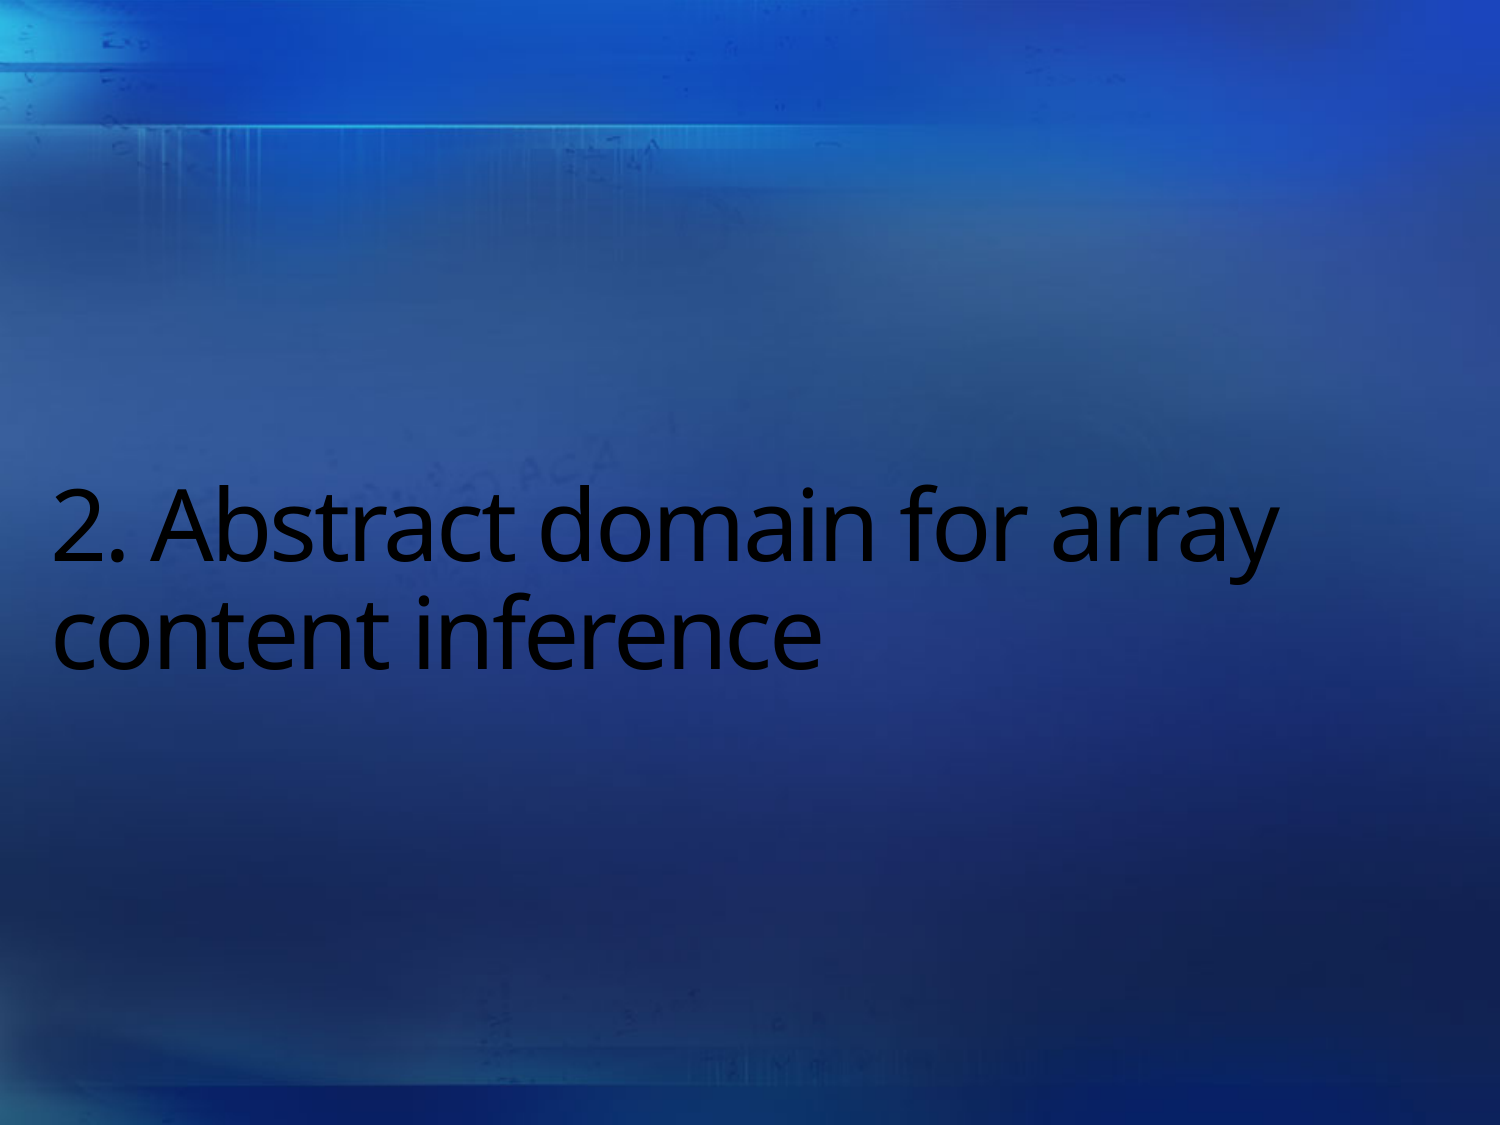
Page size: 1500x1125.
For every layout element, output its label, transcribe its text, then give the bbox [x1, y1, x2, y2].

title 2. Abstract domain for array content inference [50, 474, 1425, 694]
picture [0, 0, 1500, 1125]
